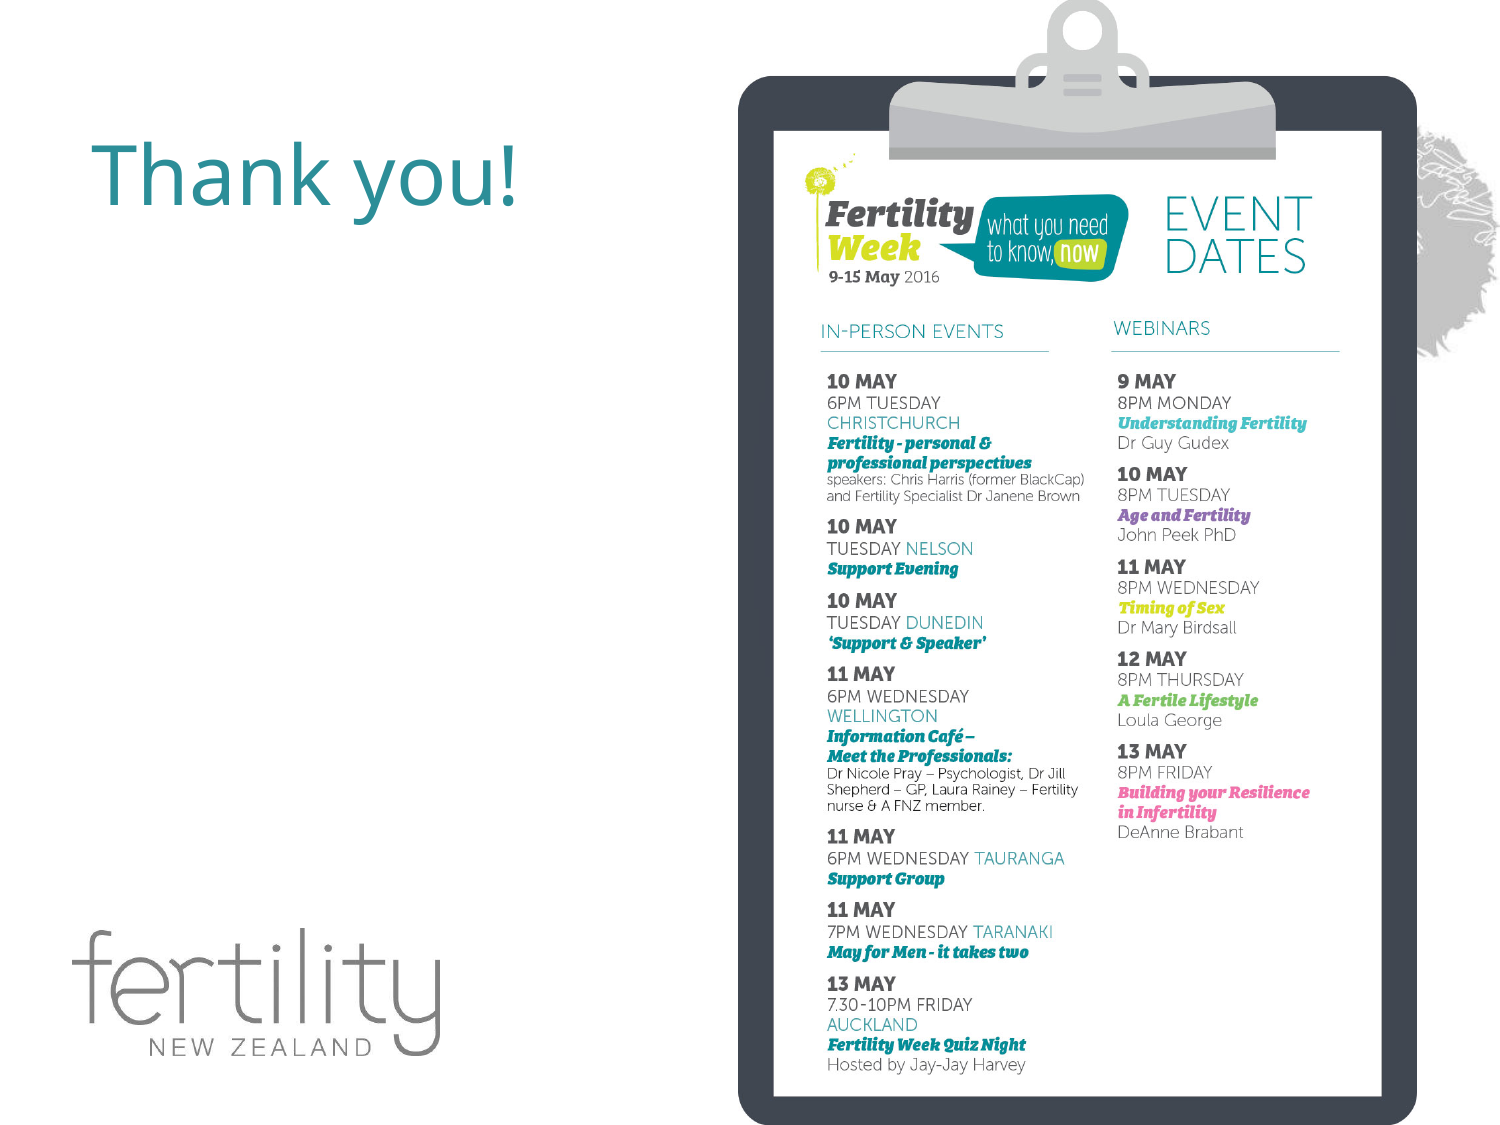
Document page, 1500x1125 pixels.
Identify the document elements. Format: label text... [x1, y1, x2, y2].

picture [737, 0, 1500, 1125]
picture [72, 928, 440, 1057]
title Thank you! [76, 78, 732, 266]
